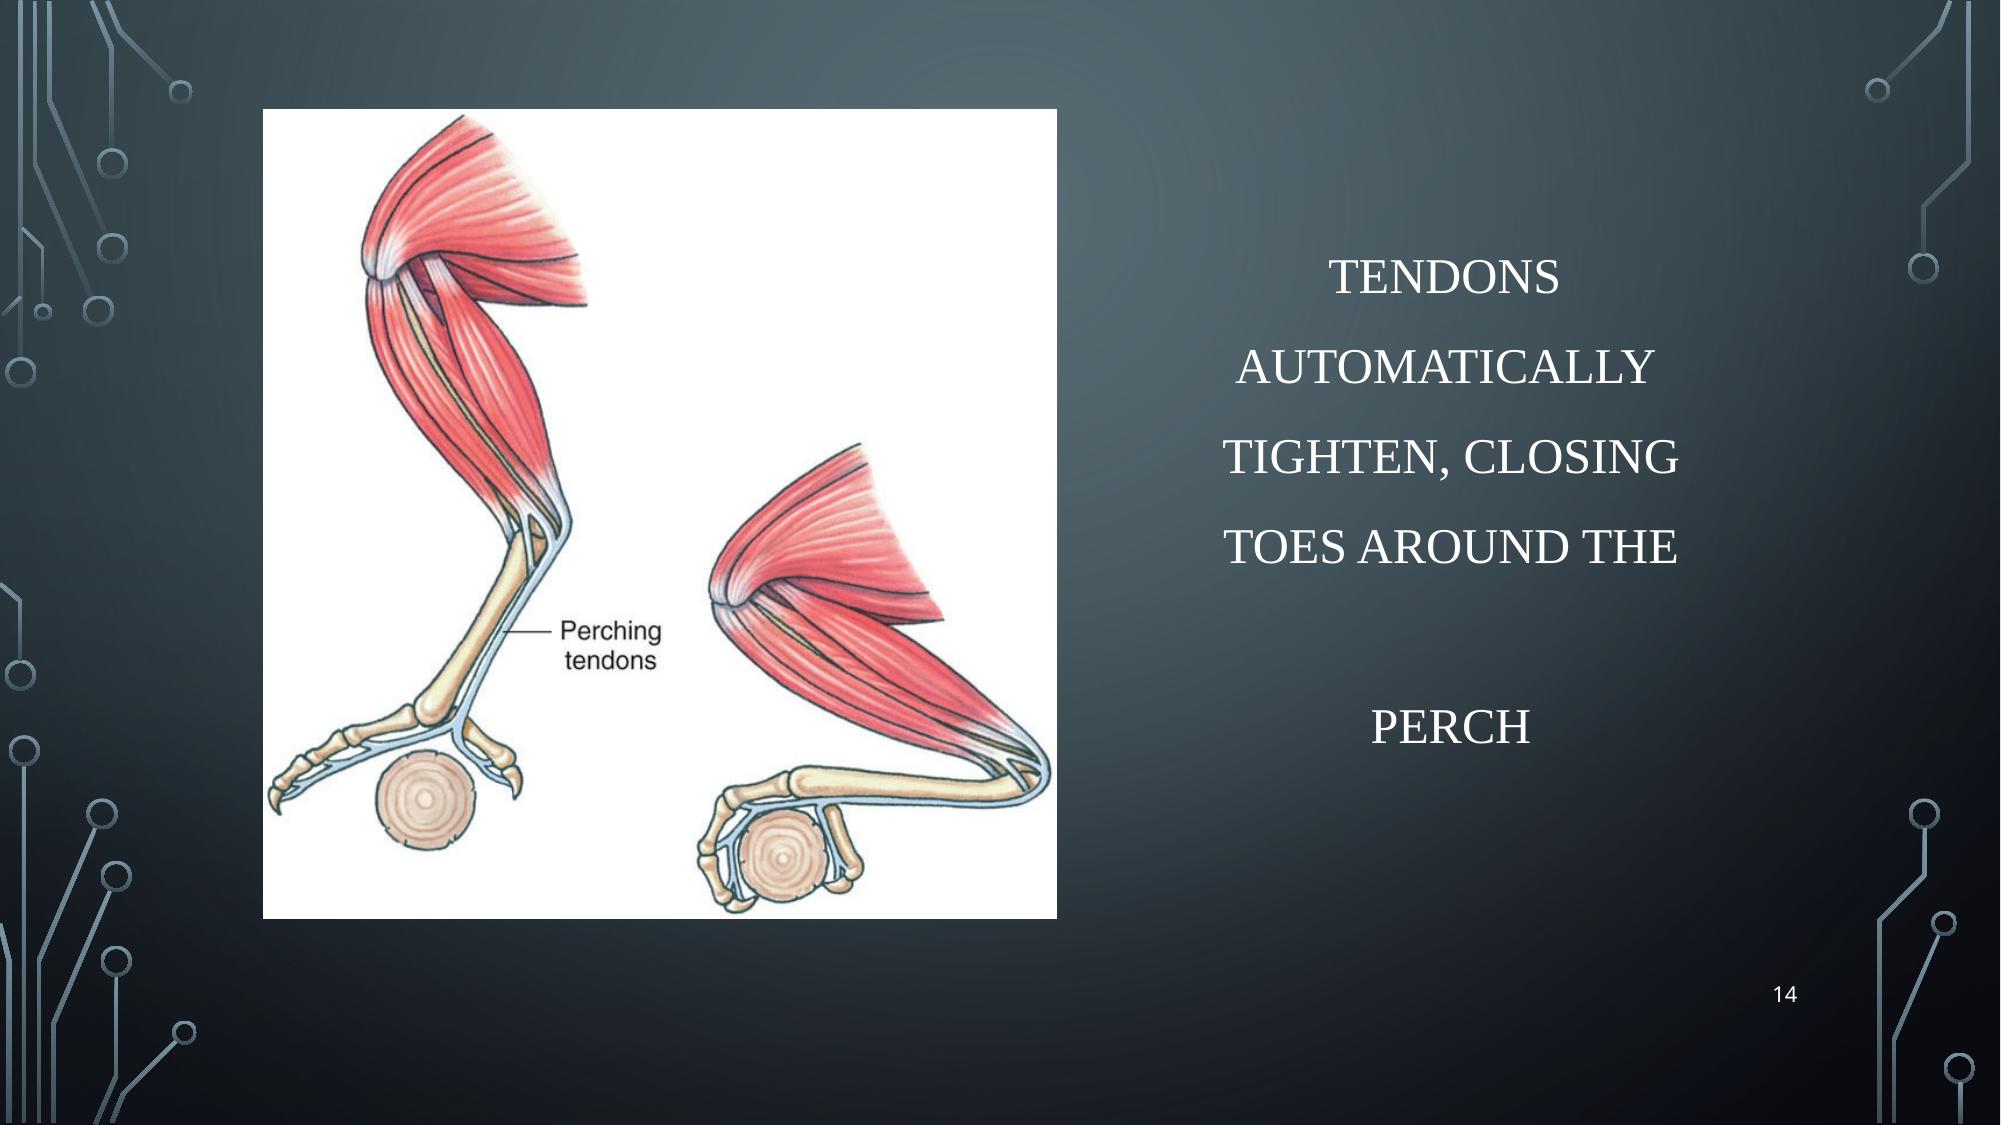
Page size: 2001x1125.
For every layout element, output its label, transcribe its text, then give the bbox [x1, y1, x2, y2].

slide_number 14 [1685, 965, 1813, 1025]
title Tendons automatically tighten, closing toes around the perch [1204, 87, 1698, 939]
picture [262, 109, 1057, 920]
